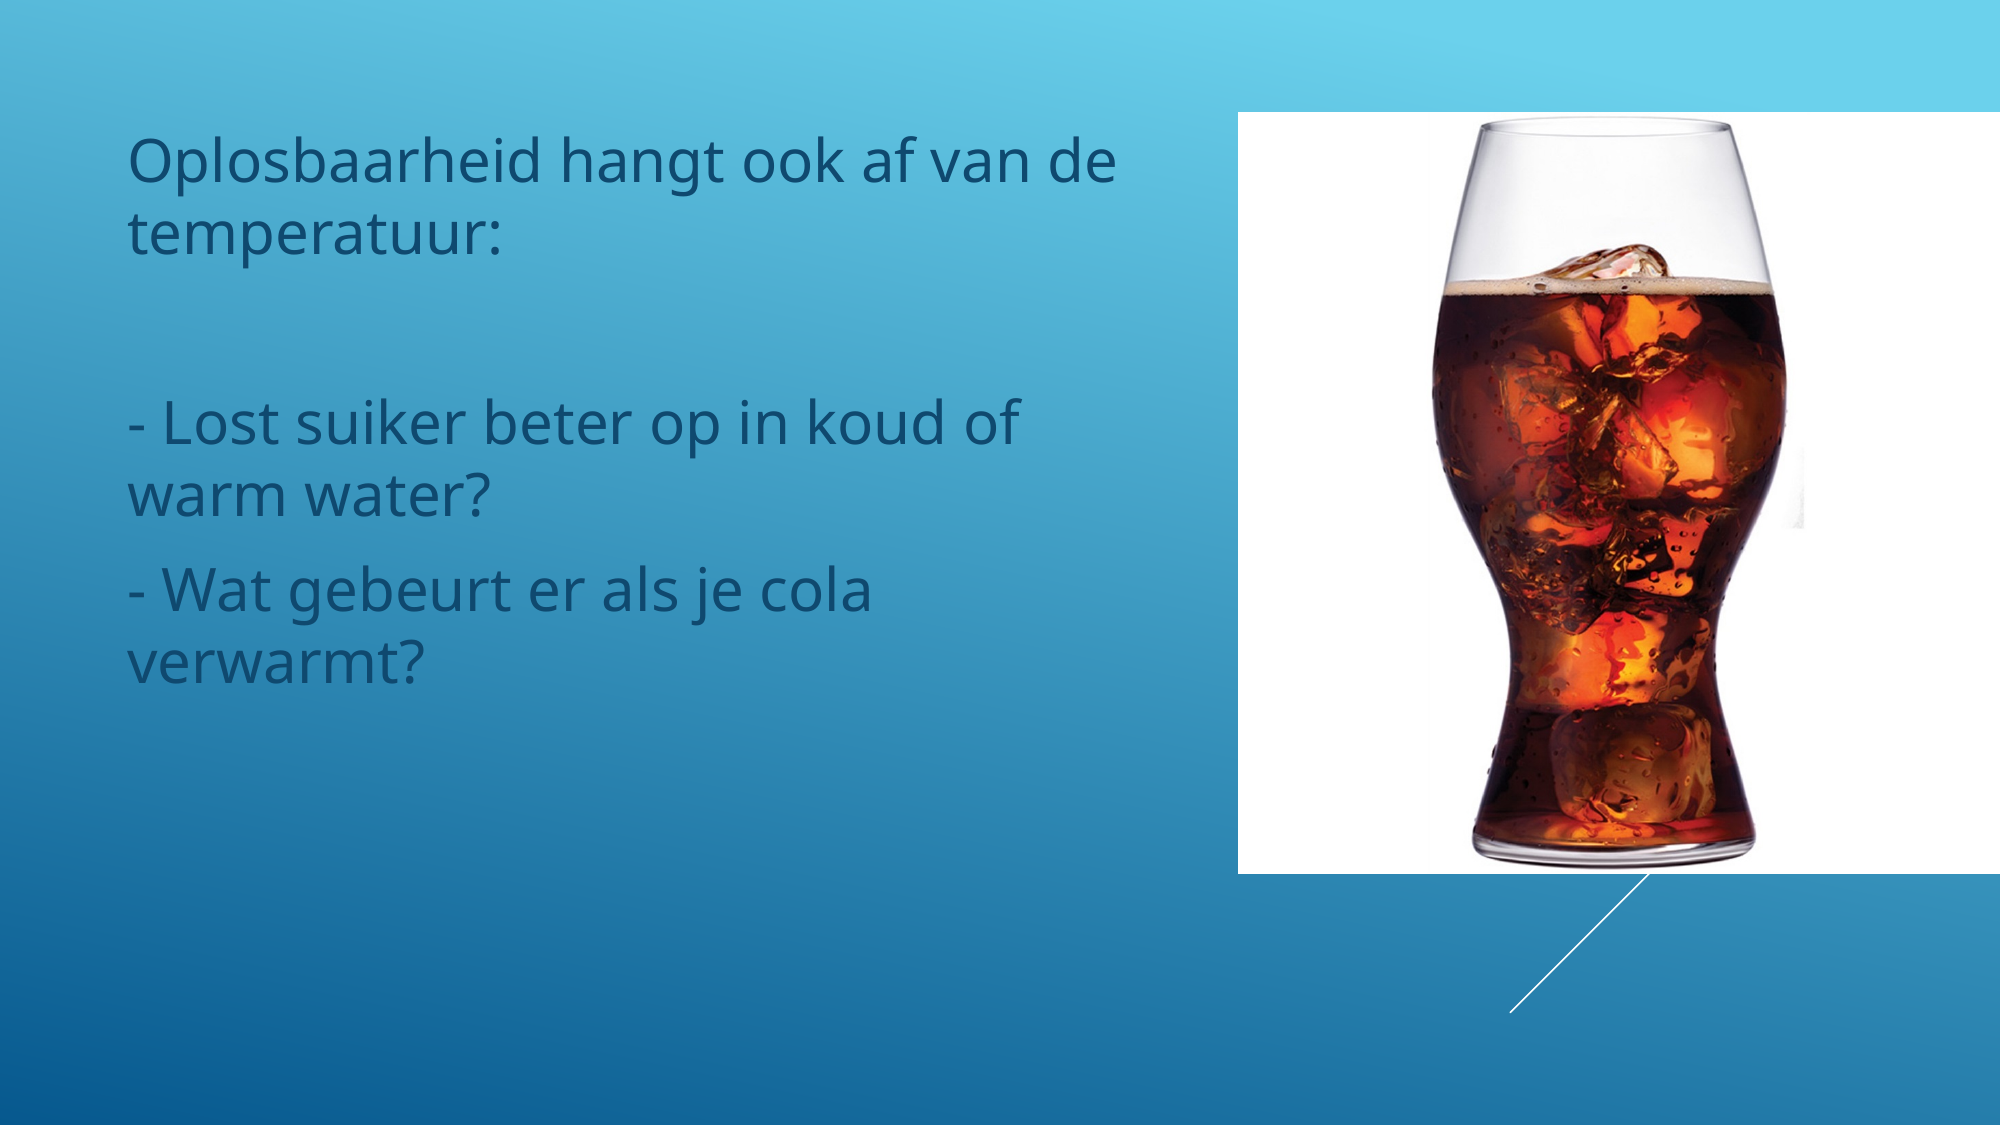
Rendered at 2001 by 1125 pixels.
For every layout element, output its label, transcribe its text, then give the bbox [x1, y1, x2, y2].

list Oplosbaarheid hangt ook af van de temperatuur: - Lost suiker beter op in koud of warm water? - Wat gebeurt er als je cola verwarmt? [112, 112, 1193, 706]
picture [1238, 112, 2000, 874]
